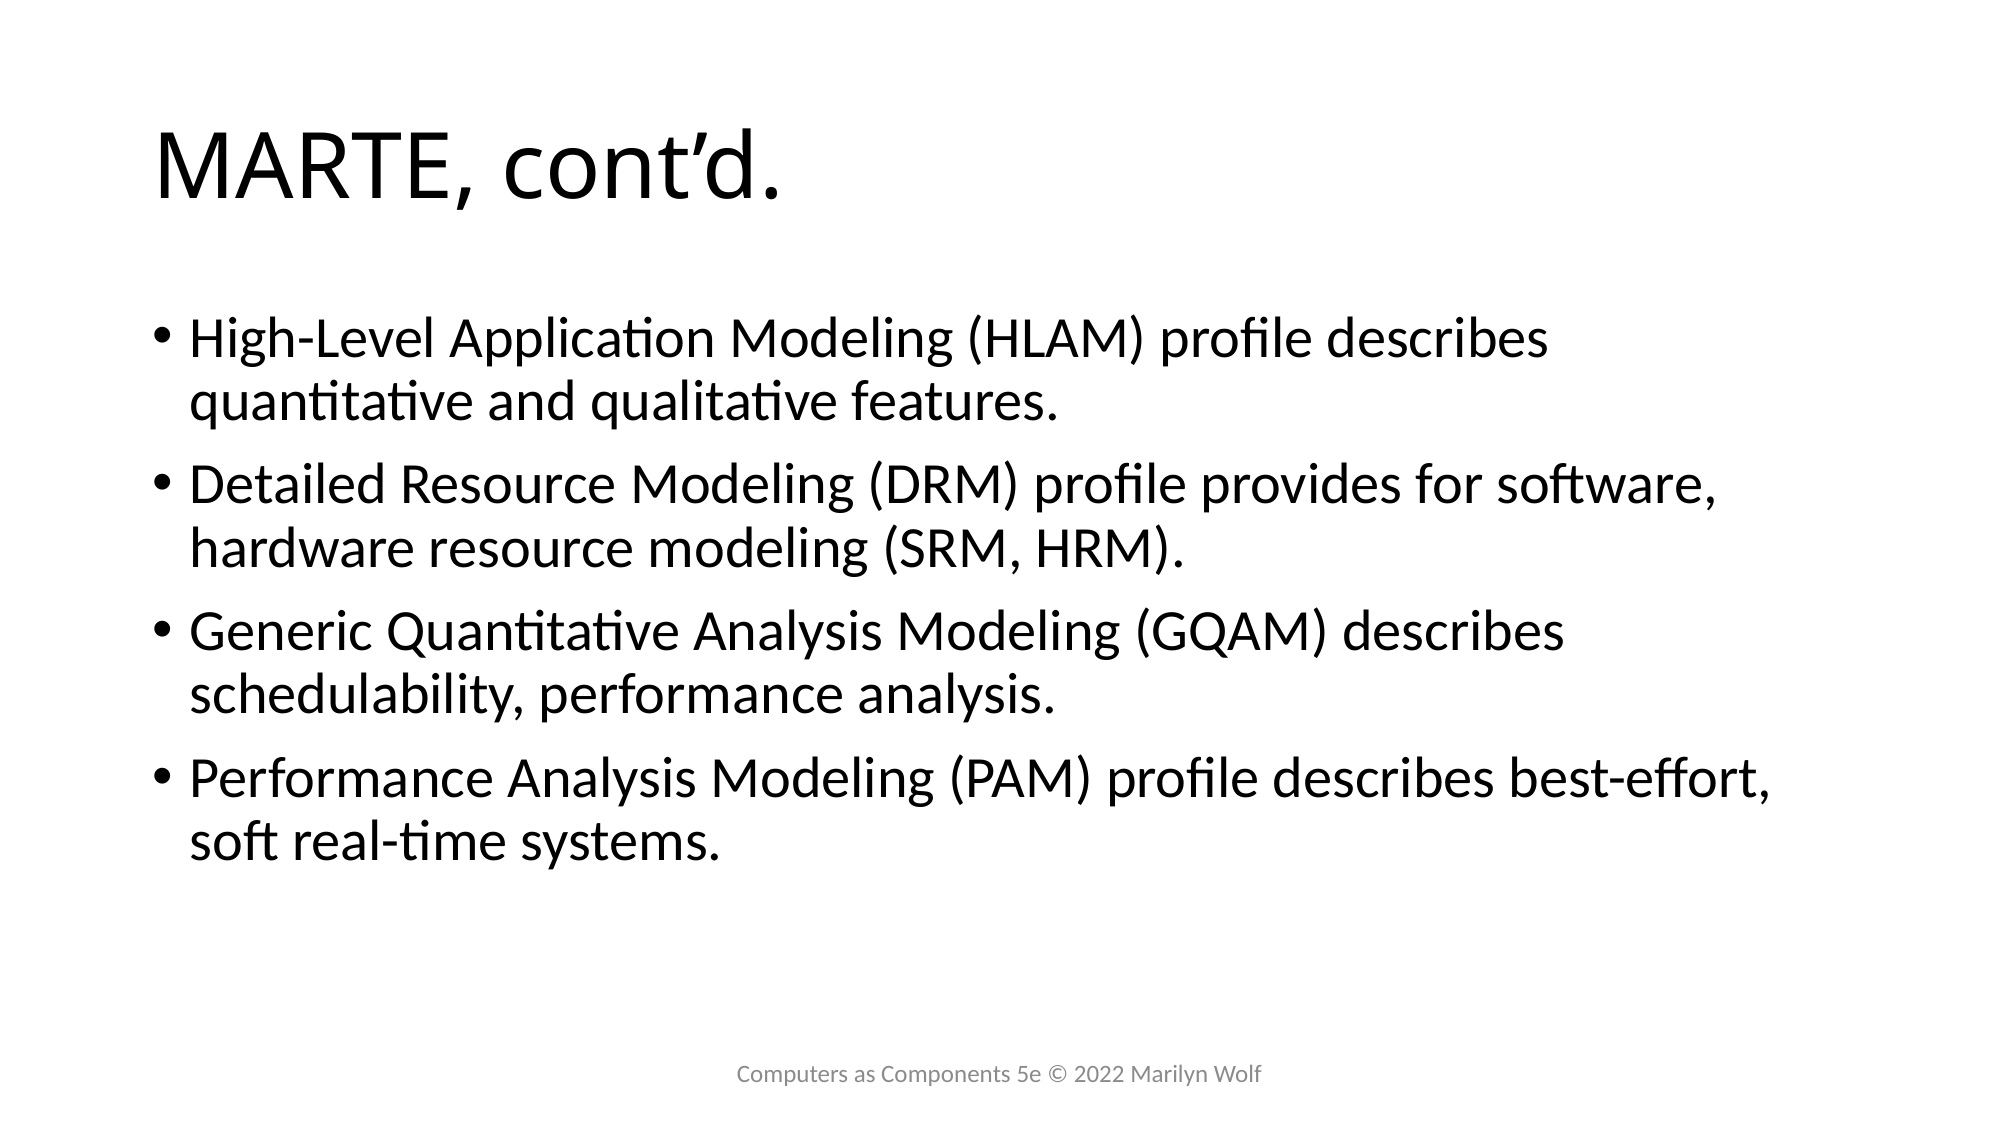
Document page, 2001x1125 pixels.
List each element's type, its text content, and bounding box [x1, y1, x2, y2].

list High-Level Application Modeling (HLAM) profile describes quantitative and qualitative features. Detailed Resource Modeling (DRM) profile provides for software, hardware resource modeling (SRM, HRM). Generic Quantitative Analysis Modeling (GQAM) describes schedulability, performance analysis. Performance Analysis Modeling (PAM) profile describes best-effort, soft real-time systems. [137, 299, 1863, 1014]
footer Computers as Components 5e © 2022 Marilyn Wolf [662, 1042, 1338, 1103]
title MARTE, cont’d. [137, 59, 1863, 278]
